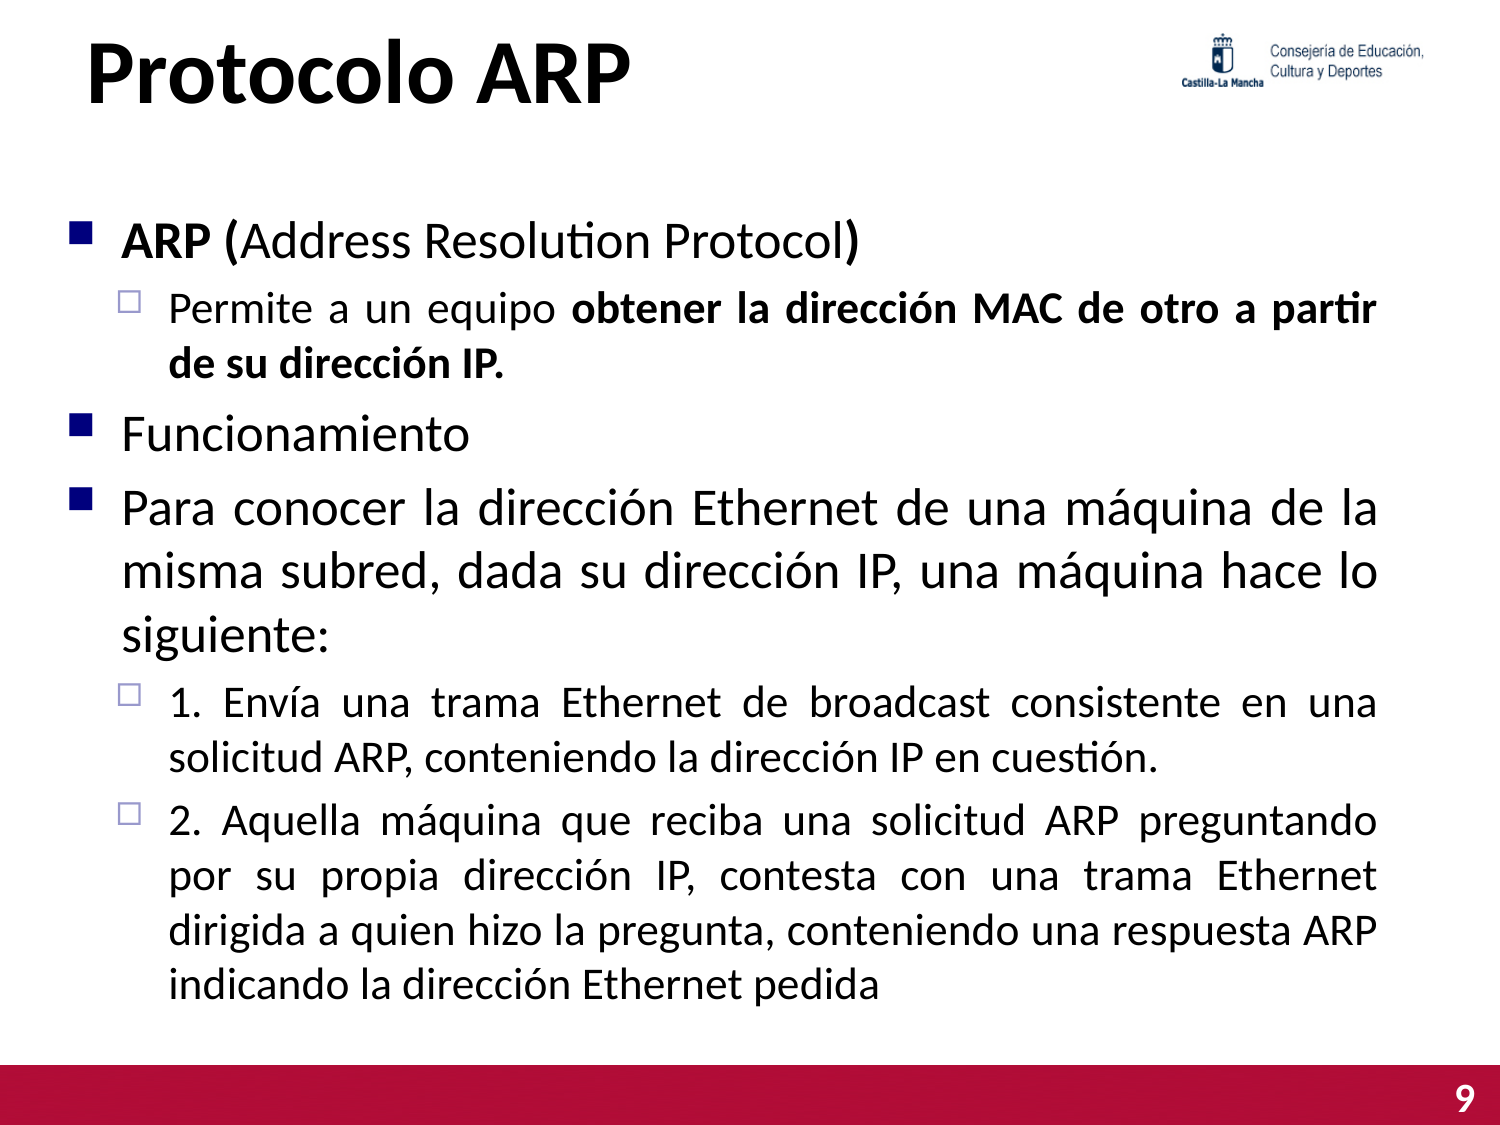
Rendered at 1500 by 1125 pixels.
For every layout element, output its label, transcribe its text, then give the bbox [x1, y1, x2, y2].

list ARP (Address Resolution Protocol) Permite a un equipo obtener la dirección MAC de otro a partir de su dirección IP. Funcionamiento Para conocer la dirección Ethernet de una máquina de la misma subred, dada su dirección IP, una máquina hace lo siguiente: 1. Envía una trama Ethernet de broadcast consistente en una solicitud ARP, conteniendo la dirección IP en cuestión. 2. Aquella máquina que reciba una solicitud ARP preguntando por su propia dirección IP, contesta con una trama Ethernet dirigida a quien hizo la pregunta, conteniendo una respuesta ARP indicando la dirección Ethernet pedida [51, 198, 1395, 1018]
picture [0, 1065, 1500, 1125]
title Protocolo ARP [75, 6, 1425, 197]
